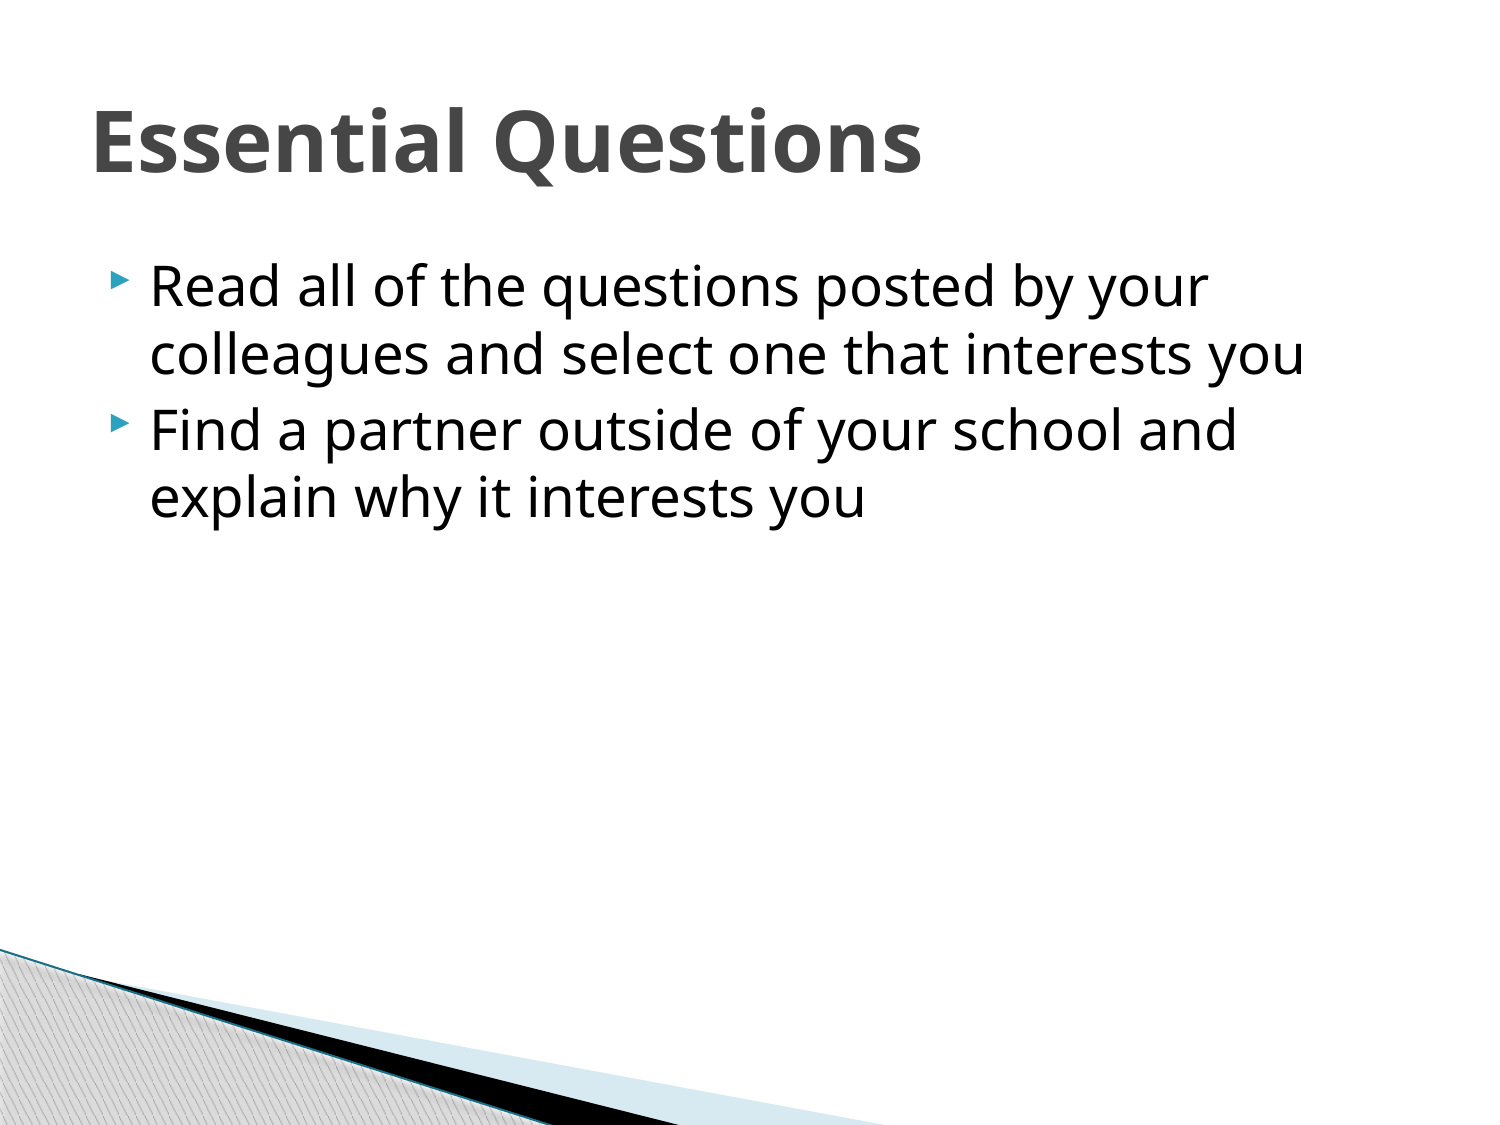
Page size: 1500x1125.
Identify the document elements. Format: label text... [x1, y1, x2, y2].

title Essential Questions [75, 45, 1425, 233]
list Read all of the questions posted by your colleagues and select one that interests you Find a partner outside of your school and explain why it interests you [75, 243, 1425, 986]
